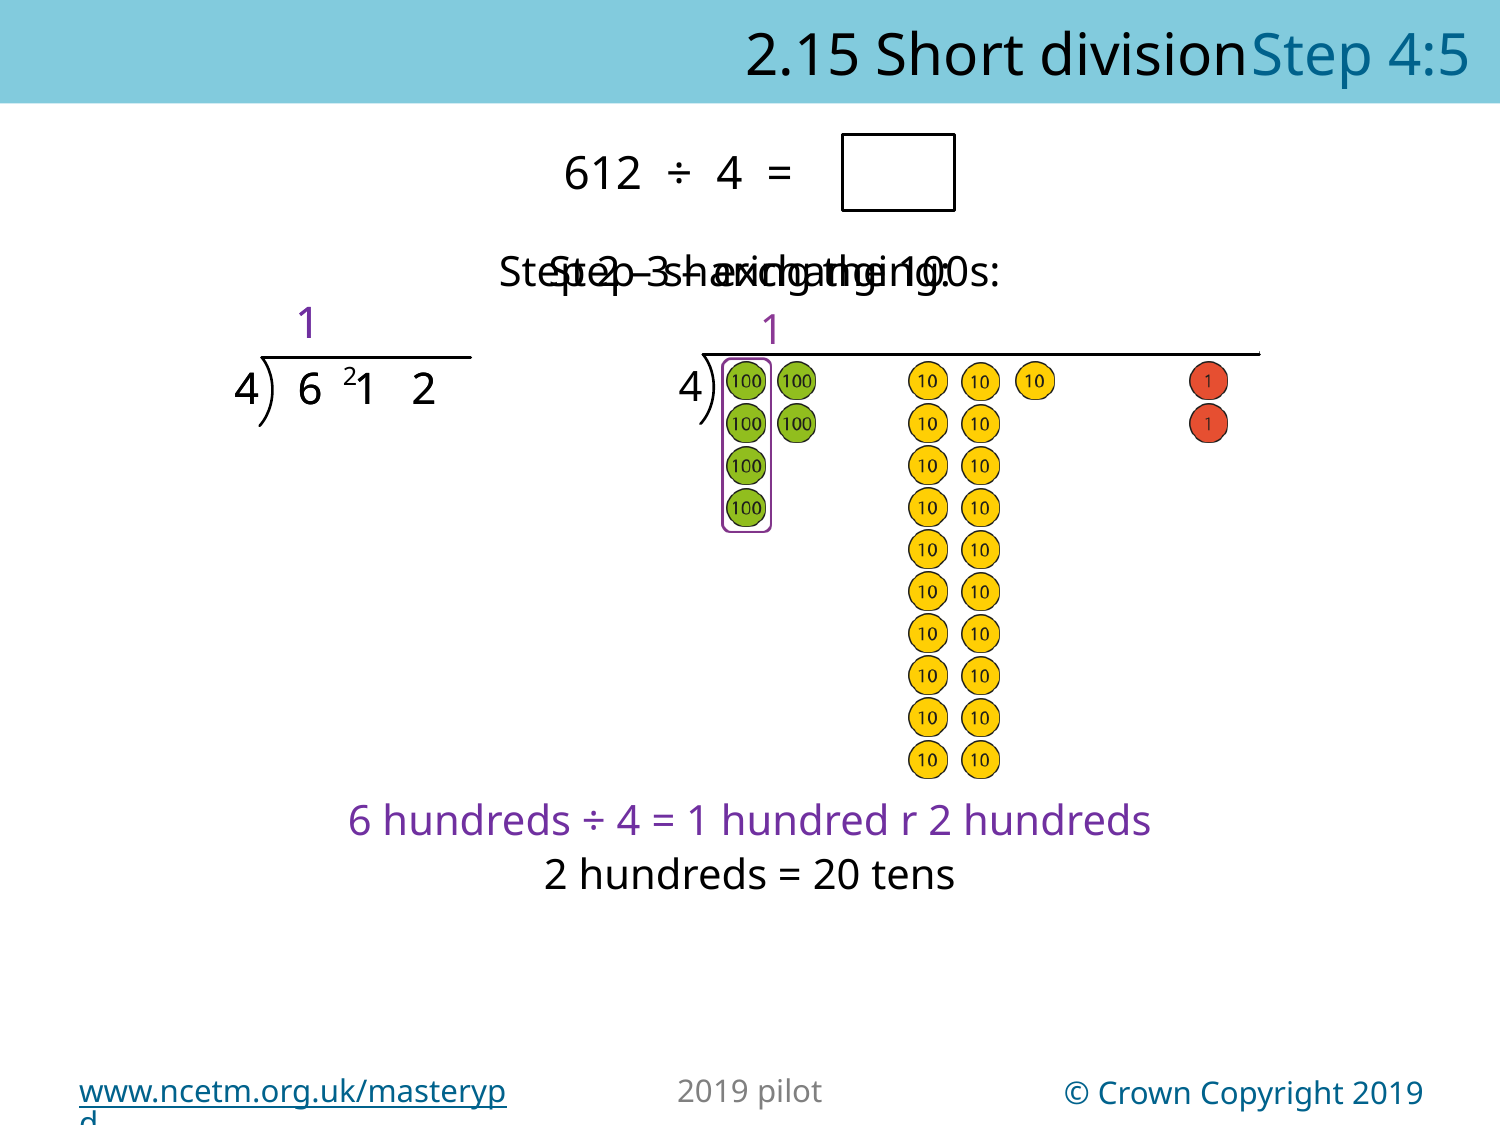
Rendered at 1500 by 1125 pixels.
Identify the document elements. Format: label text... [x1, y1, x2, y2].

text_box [640, 341, 1260, 437]
text_box 2 hundreds = 20 tens [528, 840, 971, 906]
text_box 1 [744, 303, 799, 340]
text_box [842, 134, 955, 211]
text_box Step 2 – sharing the 100s: [483, 237, 1017, 303]
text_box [908, 445, 1001, 780]
text_box 6 hundreds ÷ 4 = 1 hundred r 2 hundreds [332, 786, 1168, 852]
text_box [200, 344, 472, 438]
text_box 612 ÷ 4 = [548, 136, 808, 207]
picture [721, 437, 772, 533]
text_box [227, 295, 490, 442]
list 2.15 Short division Step 4:5 [0, 0, 1500, 104]
